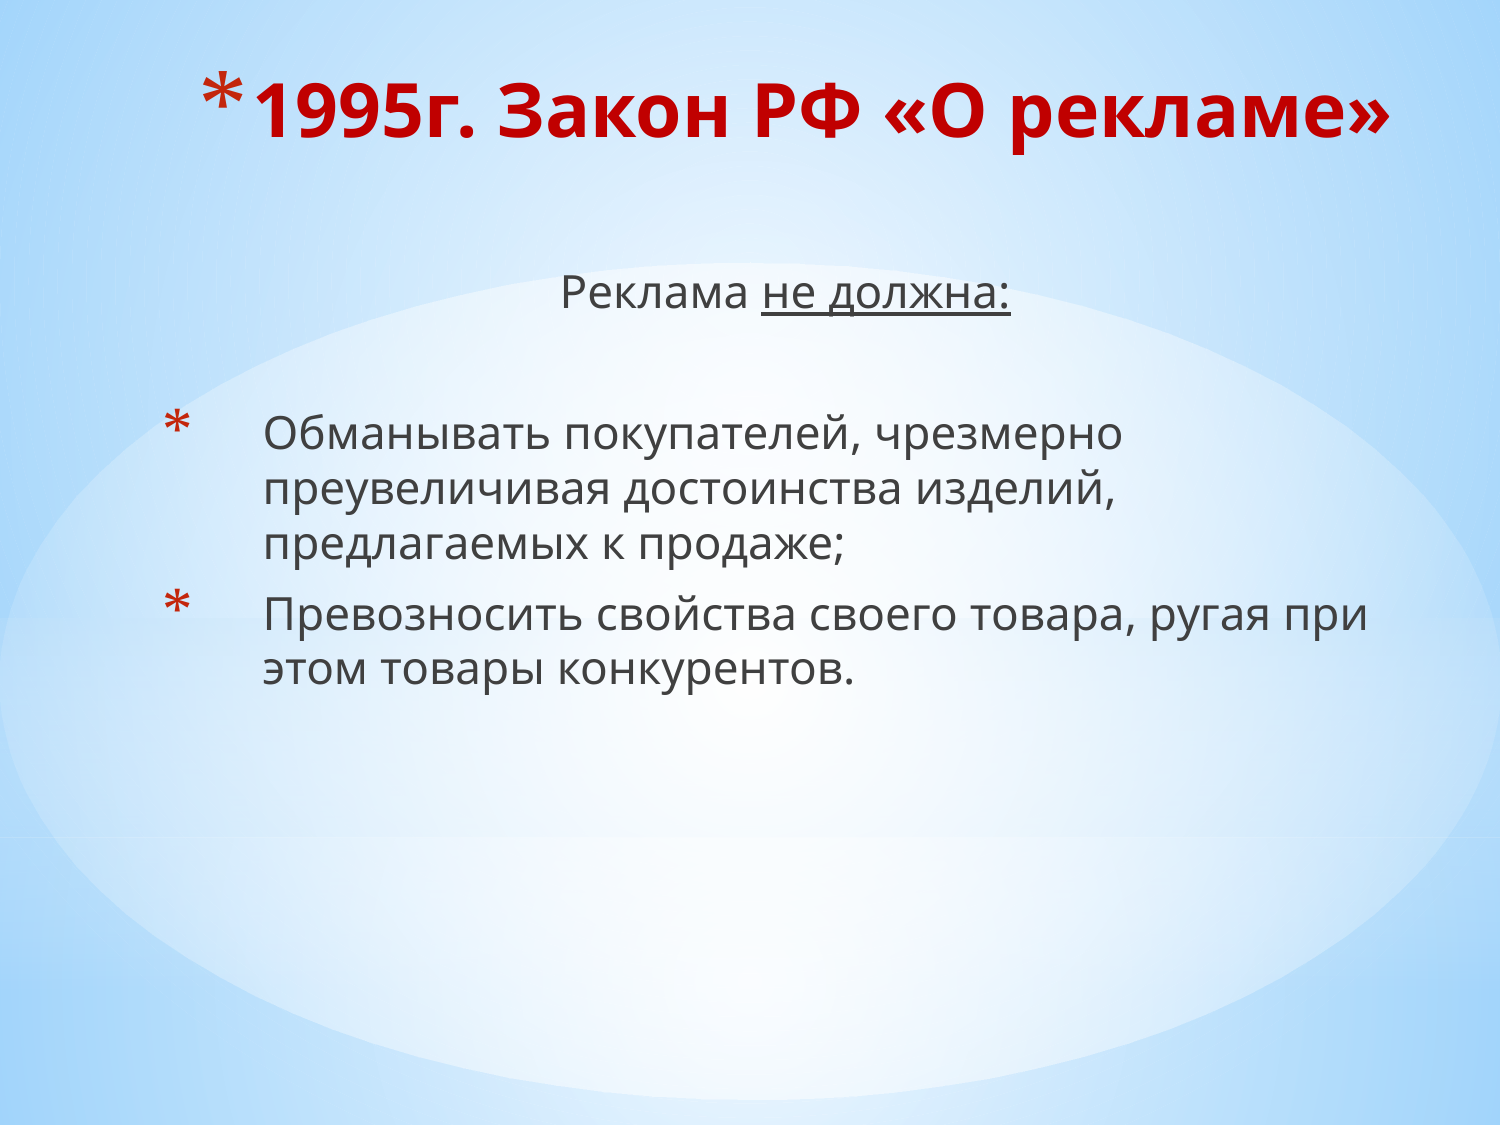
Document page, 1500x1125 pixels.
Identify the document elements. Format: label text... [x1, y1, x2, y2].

list Реклама не должна: Обманывать покупателей, чрезмерно преувеличивая достоинства изделий, предлагаемых к продаже; Превозносить свойства своего товара, ругая при этом товары конкурентов. [147, 255, 1423, 1035]
title 1995г. Закон РФ «О рекламе» [159, 54, 1435, 208]
